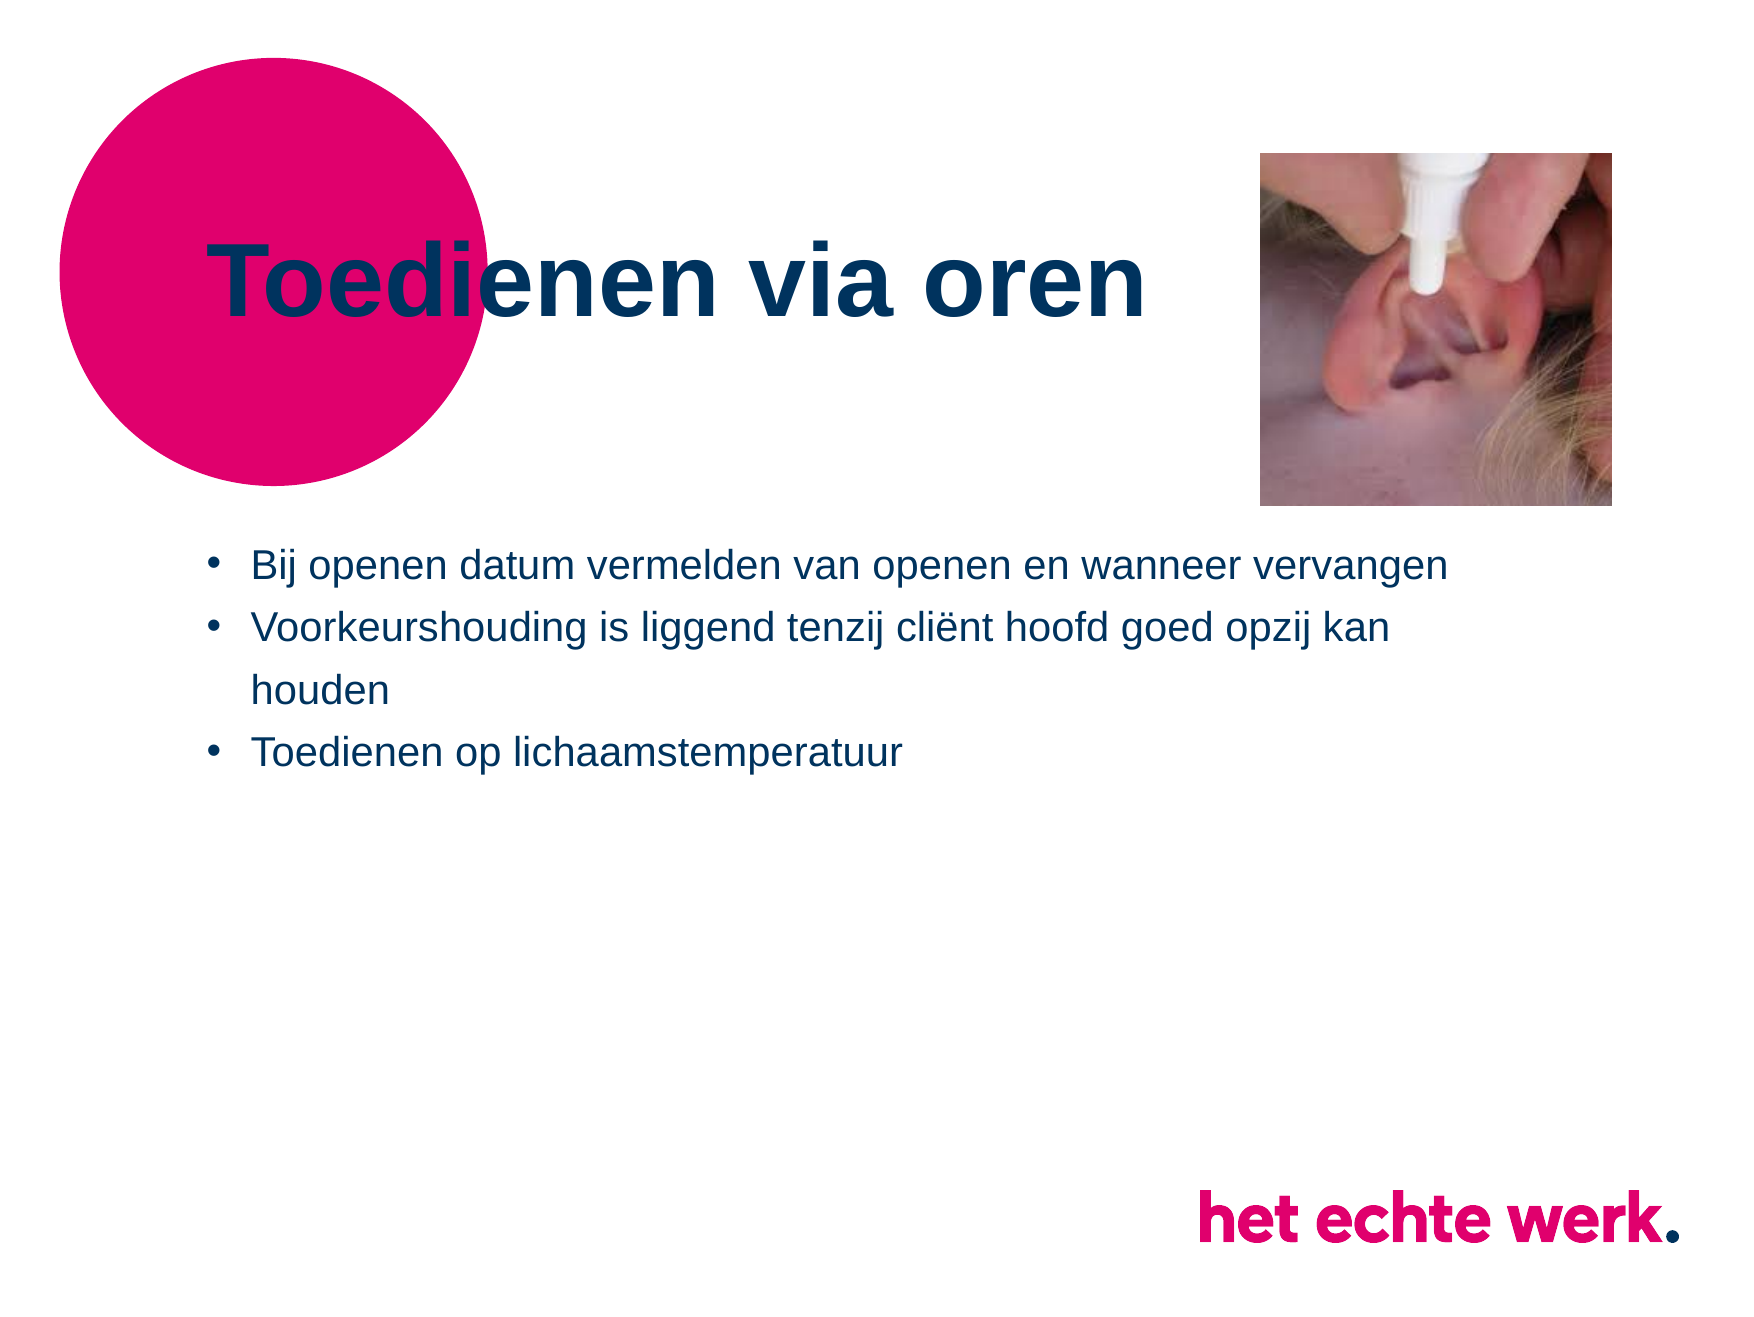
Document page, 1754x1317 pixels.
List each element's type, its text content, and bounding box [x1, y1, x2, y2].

picture [1191, 1184, 1754, 1317]
picture [1260, 153, 1612, 506]
title Toedienen via oren [206, 57, 1499, 487]
list Bij openen datum vermelden van openen en wanneer vervangen Voorkeurshouding is liggend tenzij cliënt hoofd goed opzij kan houden Toedienen op lichaamstemperatuur [206, 525, 1499, 1148]
